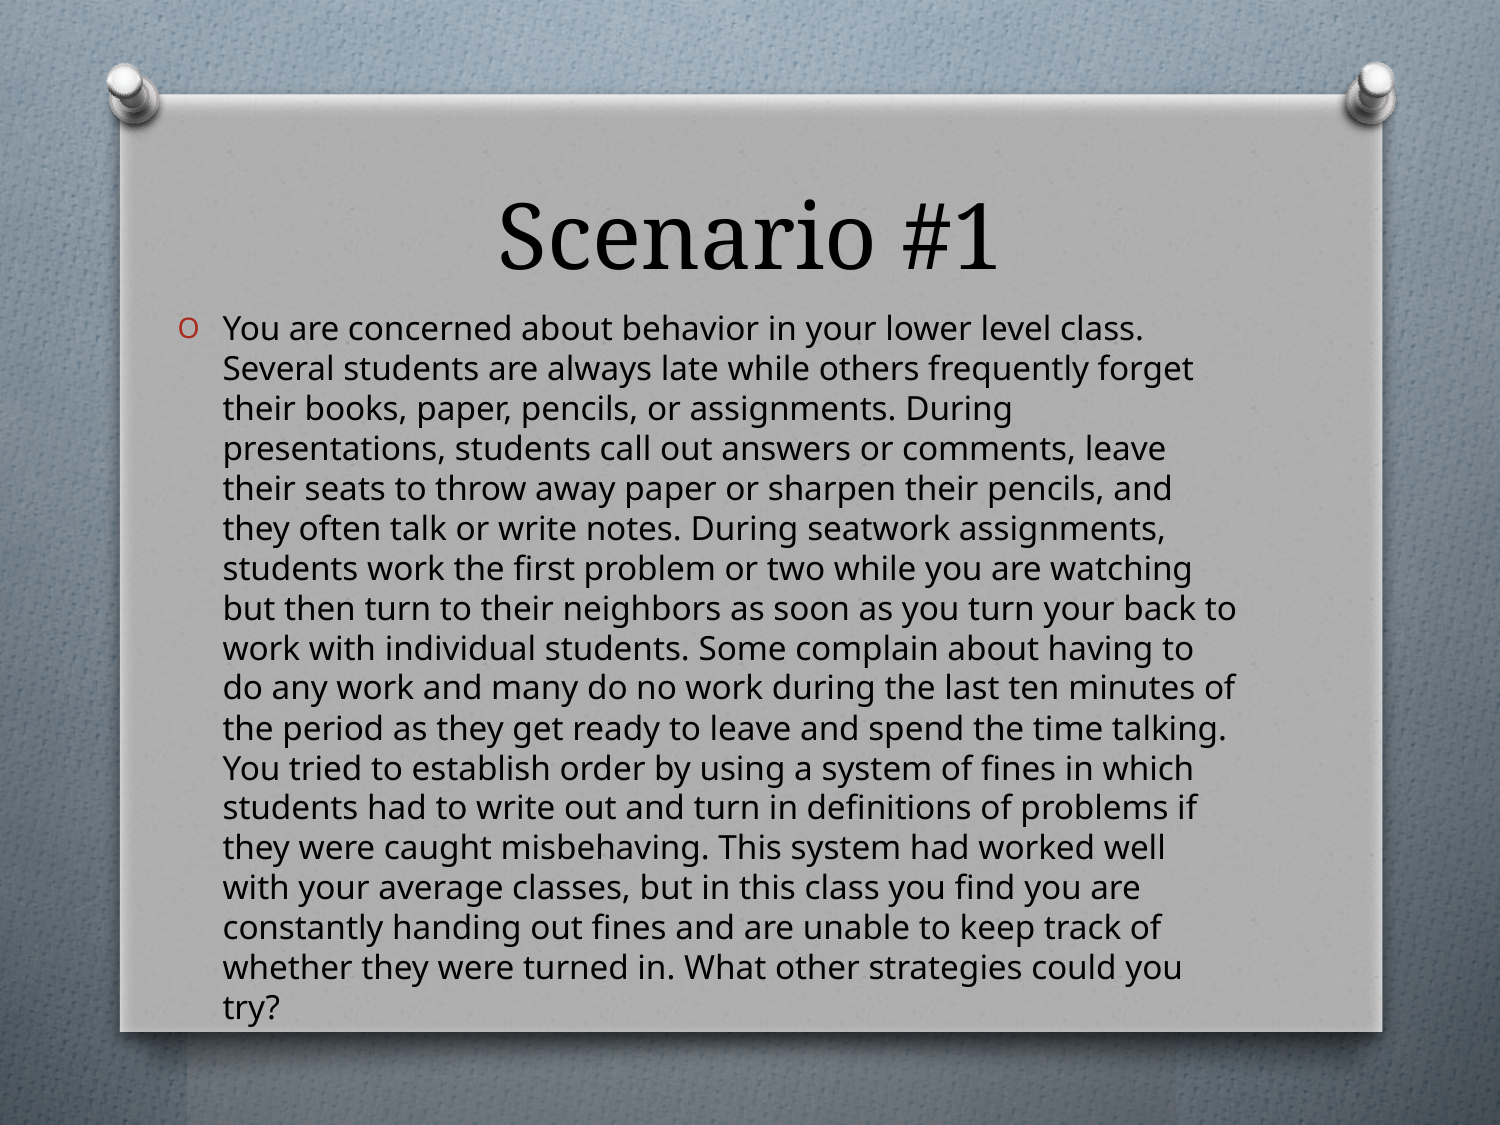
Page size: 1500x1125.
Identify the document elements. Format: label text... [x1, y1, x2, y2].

list You are concerned about behavior in your lower level class. Several students are always late while others frequently forget their books, paper, pencils, or assignments. During presentations, students call out answers or comments, leave their seats to throw away paper or sharpen their pencils, and they often talk or write notes. During seatwork assignments, students work the first problem or two while you are watching but then turn to their neighbors as soon as you turn your back to work with individual students. Some complain about having to do any work and many do no work during the last ten minutes of the period as they get ready to leave and spend the time talking. You tried to establish order by using a system of fines in which students had to write out and turn in definitions of problems if they were caught misbehaving. This system had worked well with your average classes, but in this class you find you are constantly handing out fines and are unable to keep track of whether they were turned in. What other strategies could you try? [162, 299, 1254, 988]
picture [75, 29, 198, 153]
title Scenario #1 [179, 134, 1323, 332]
picture [1317, 35, 1439, 156]
